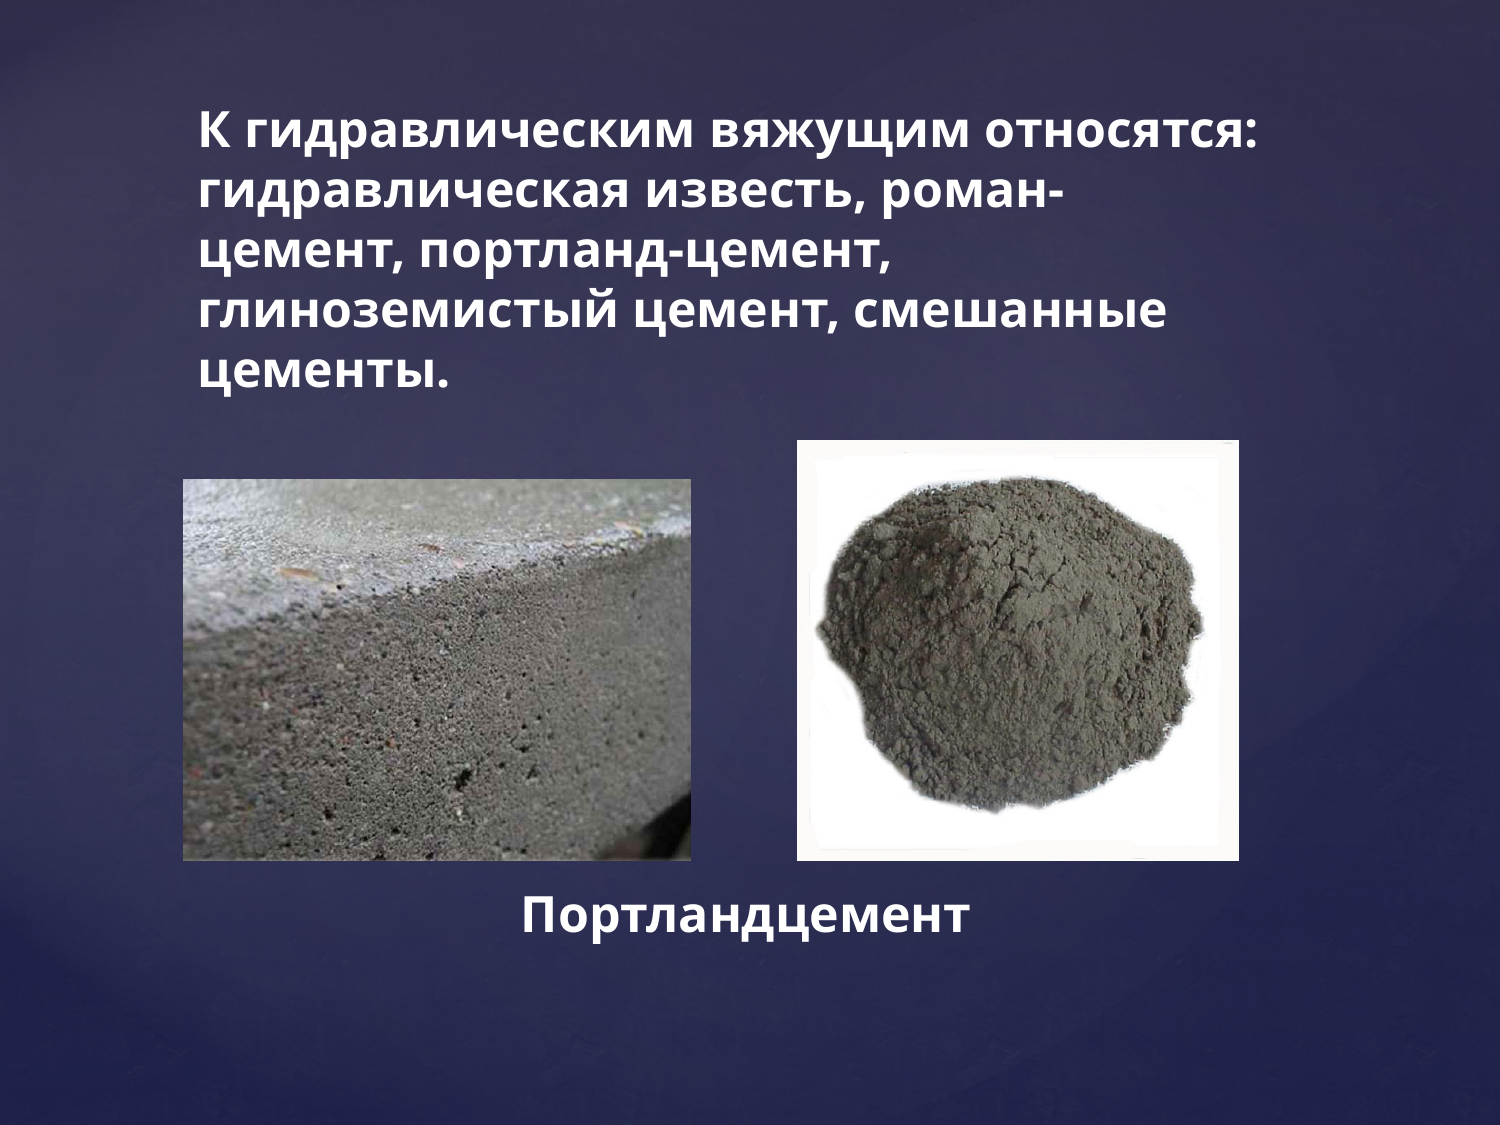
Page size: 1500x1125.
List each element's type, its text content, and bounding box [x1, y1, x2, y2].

picture [796, 440, 1240, 862]
title Портландцемент [127, 800, 1365, 950]
picture [182, 479, 692, 862]
text_box К гидравлическим вяжущим относятся: гидравлическая известь, роман-цемент, портланд-цемент, глиноземистый цемент, смешанные цементы. [182, 89, 1282, 405]
